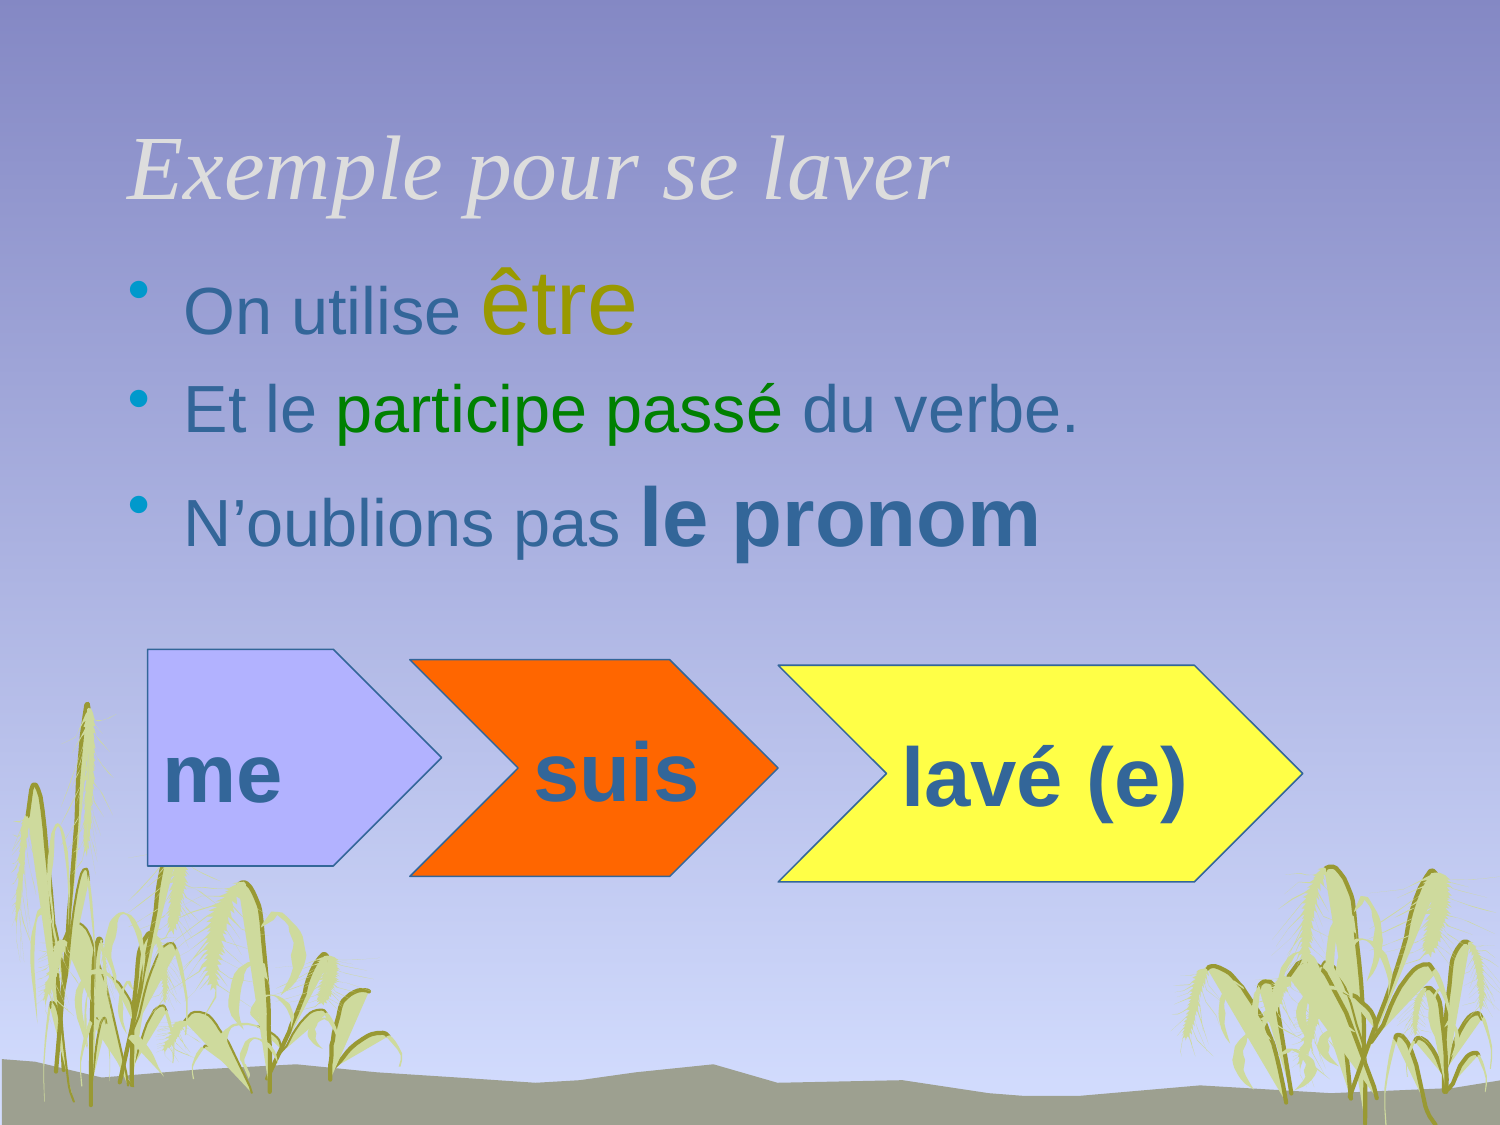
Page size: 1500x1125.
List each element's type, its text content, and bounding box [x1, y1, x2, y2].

list On utilise être Et le participe passé du verbe. N’oublions pas le pronom [112, 235, 1388, 911]
text_box me [147, 649, 442, 866]
text_box suis [409, 659, 779, 877]
text_box lavé (e) [778, 665, 1303, 882]
title Exemple pour se laver [112, 68, 1388, 235]
